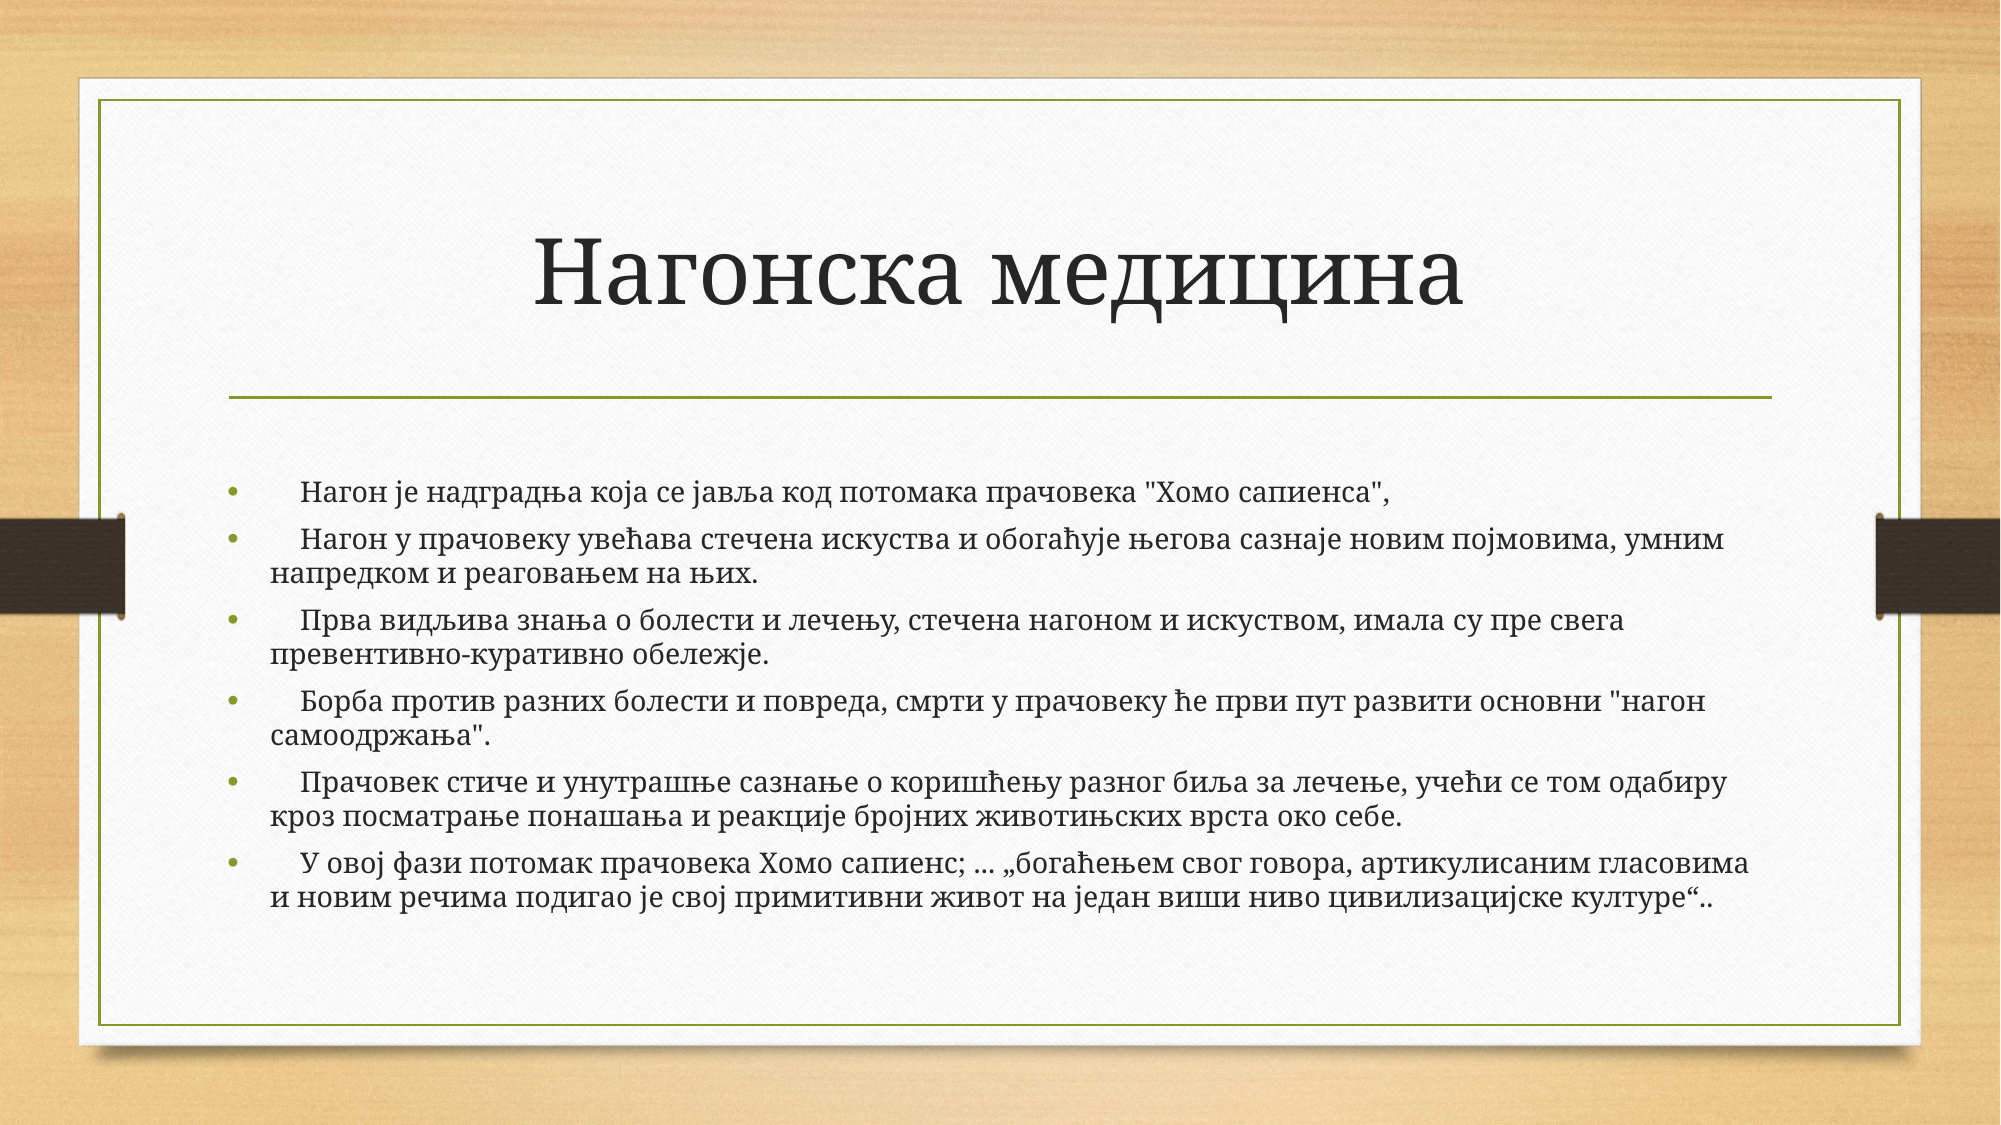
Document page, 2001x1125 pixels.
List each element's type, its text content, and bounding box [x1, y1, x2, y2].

list Нагон је надградња која се јавља код потомака прачовека "Хомо сапиенса", Нагон у прачовеку увећава стечена искуства и обогаћује његова сазнаје новим појмовима, умним напредком и реаговањем на њих. Прва видљива знања о болести и лечењу, стечена нагоном и искуством, имала су пре свега превентивно-куративно обележје. Борба против разних болести и повреда, смрти у прачовеку ће први пут развити основни "нагон самоодржања". Прачовек стиче и унутрашње сазнање о коришћењу разног биља за лечење, учећи се том одабиру кроз посматрање понашања и реакције бројних животињских врста око себе. У овој фази потомак прачовека Хомо сапиенс; ... „богаћењем свог говора, артикулисаним гласовима и новим речима подигао је свој примитивни живот на један виши ниво цивилизацијске културе“.. [212, 419, 1788, 964]
title Нагонска медицина [212, 161, 1788, 375]
picture [0, 0, 2001, 1125]
